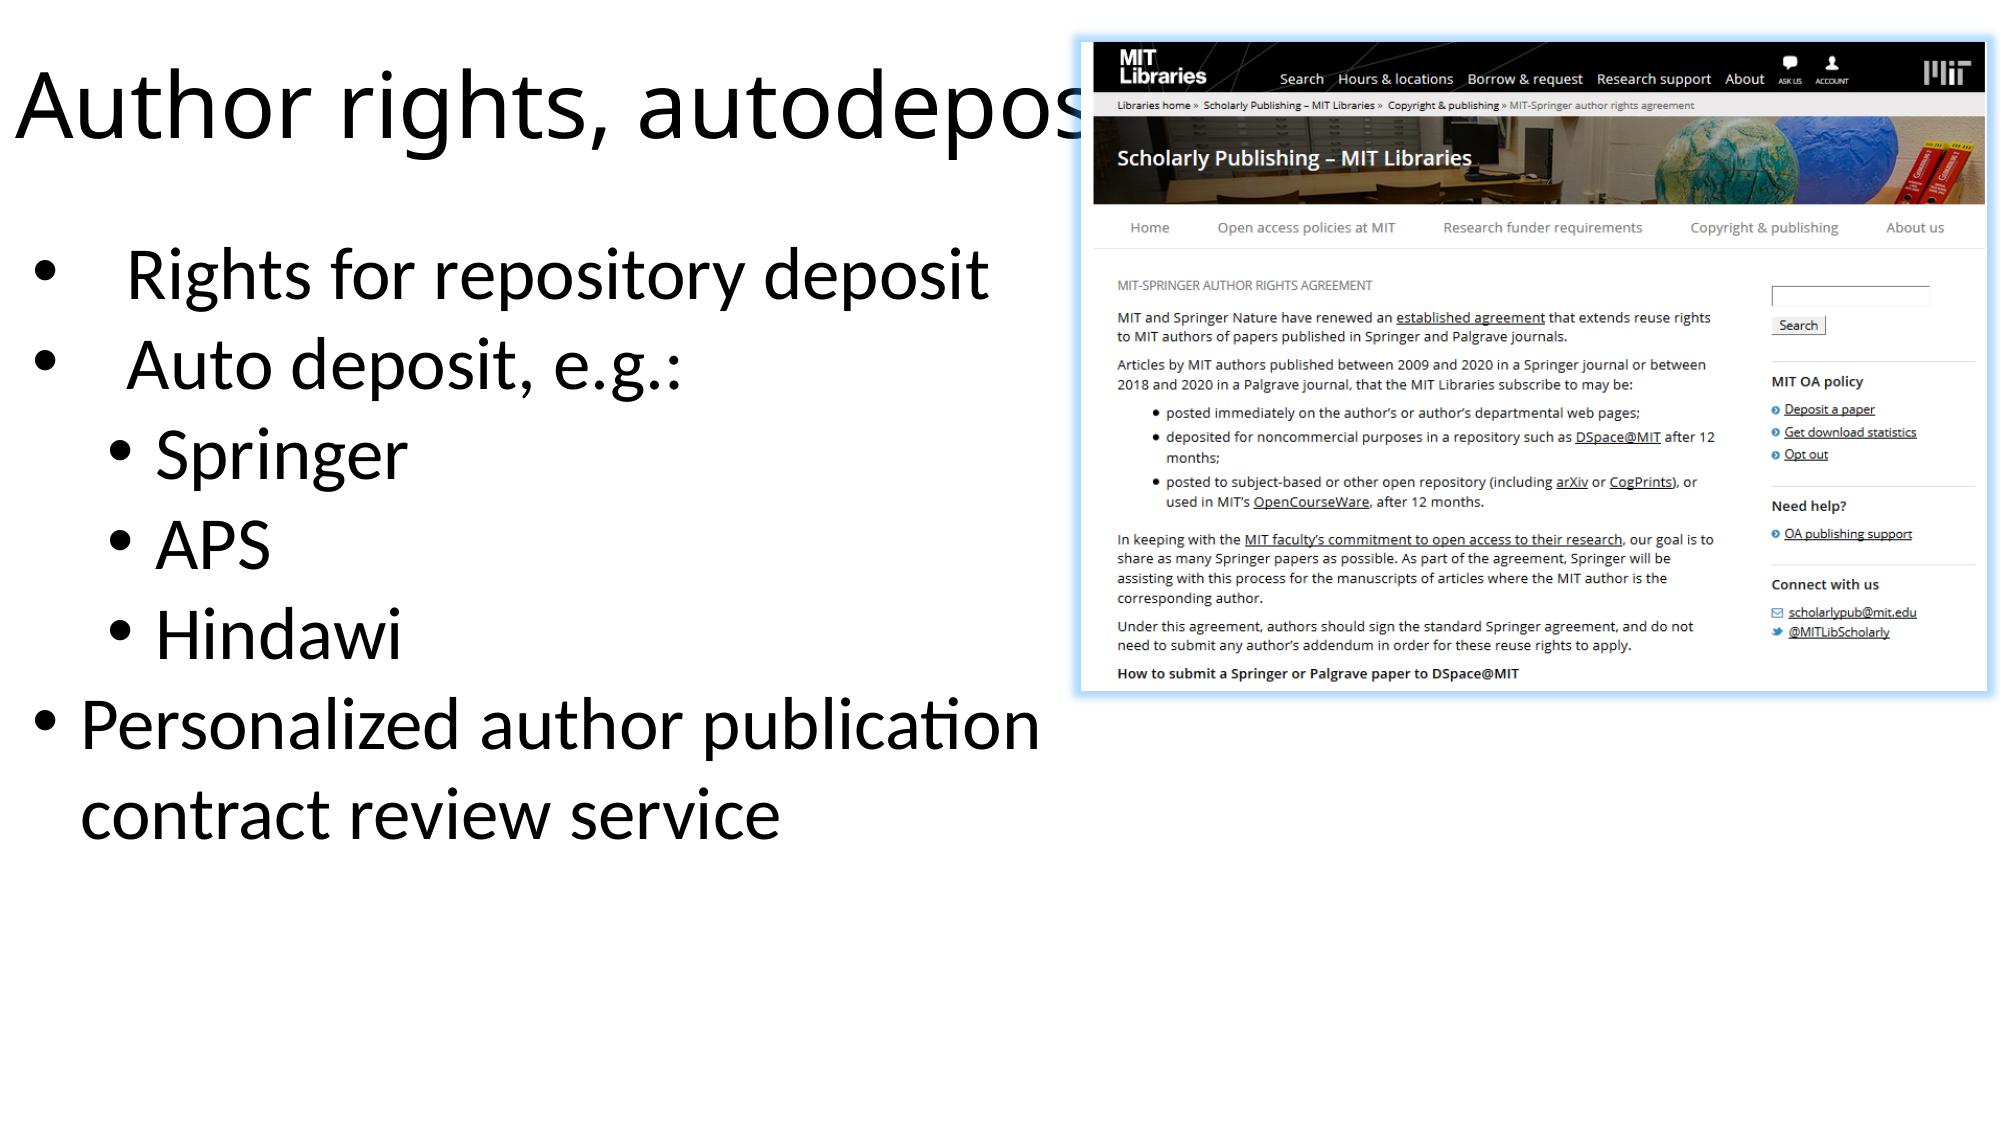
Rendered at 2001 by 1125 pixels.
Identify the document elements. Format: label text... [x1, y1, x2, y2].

title Author rights, autodeposit [0, 0, 1725, 217]
picture [1081, 42, 1987, 691]
text_box Rights for repository deposit Auto deposit, e.g.: Springer APS Hindawi Personalized author publication contract review service [0, 217, 1309, 863]
